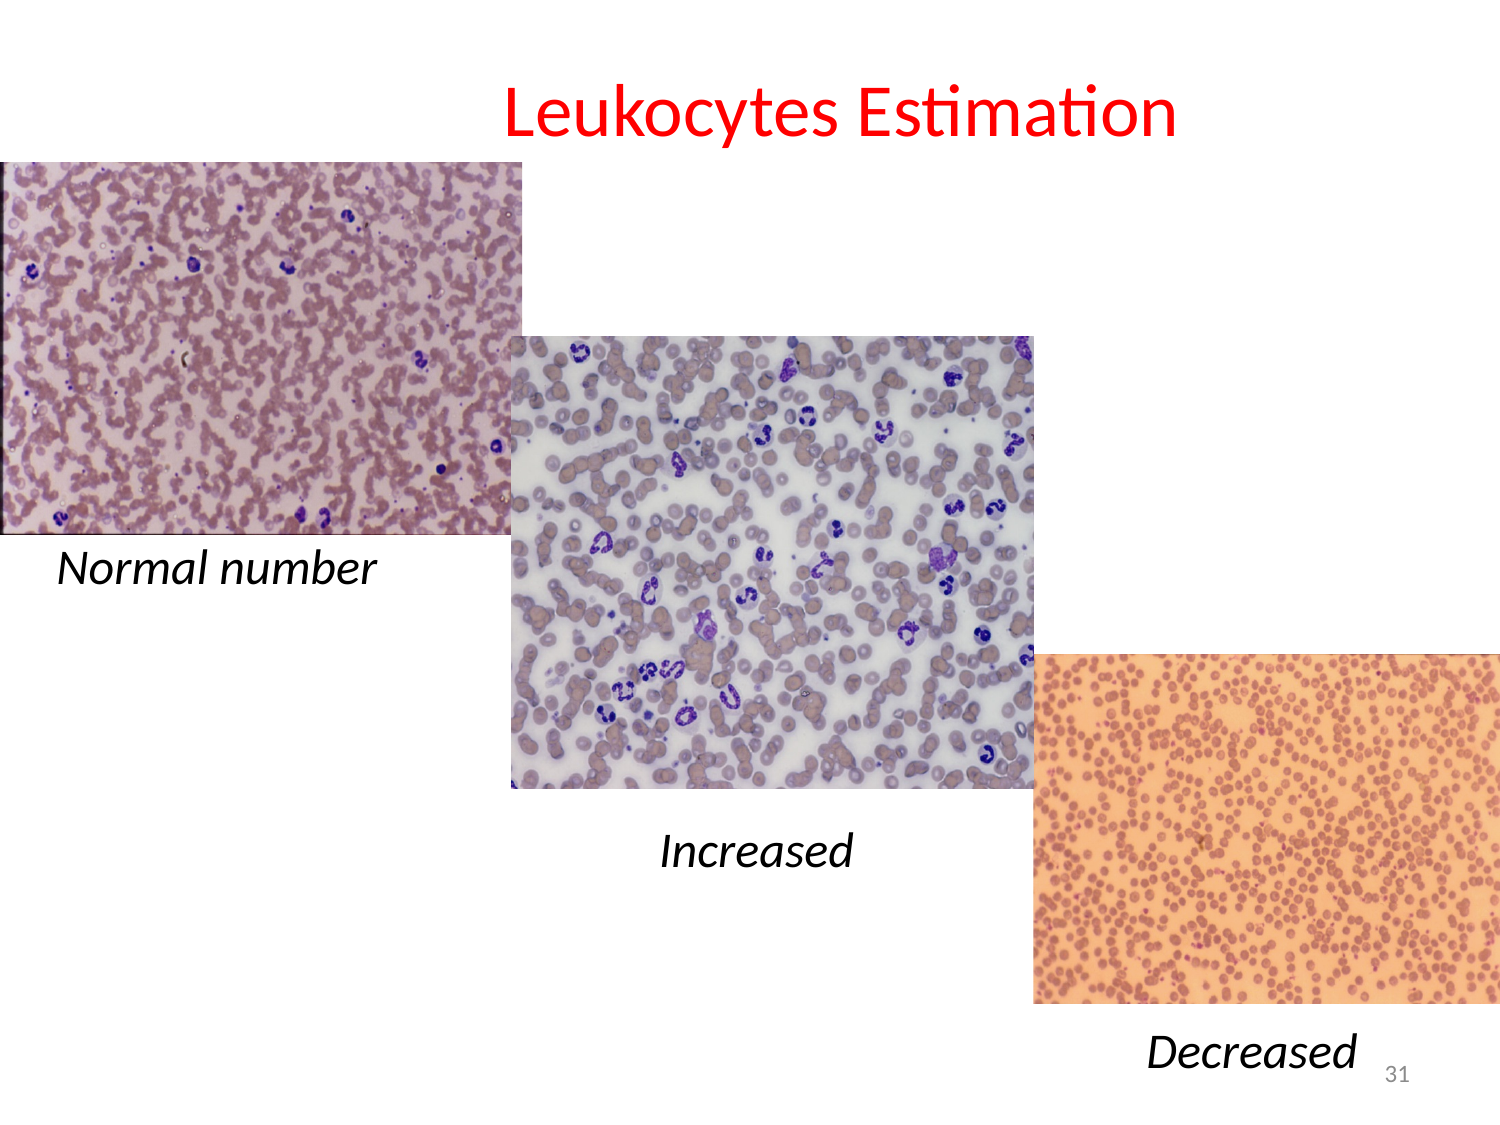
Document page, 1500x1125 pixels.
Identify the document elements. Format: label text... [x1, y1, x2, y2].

text_box Normal number [41, 544, 393, 602]
text_box Decreased [1131, 1012, 1374, 1087]
text_box Increased [644, 810, 870, 886]
text_box Leukocytes Estimation [265, 54, 1418, 160]
picture [0, 162, 1500, 1004]
slide_number 31 [1074, 1042, 1425, 1103]
